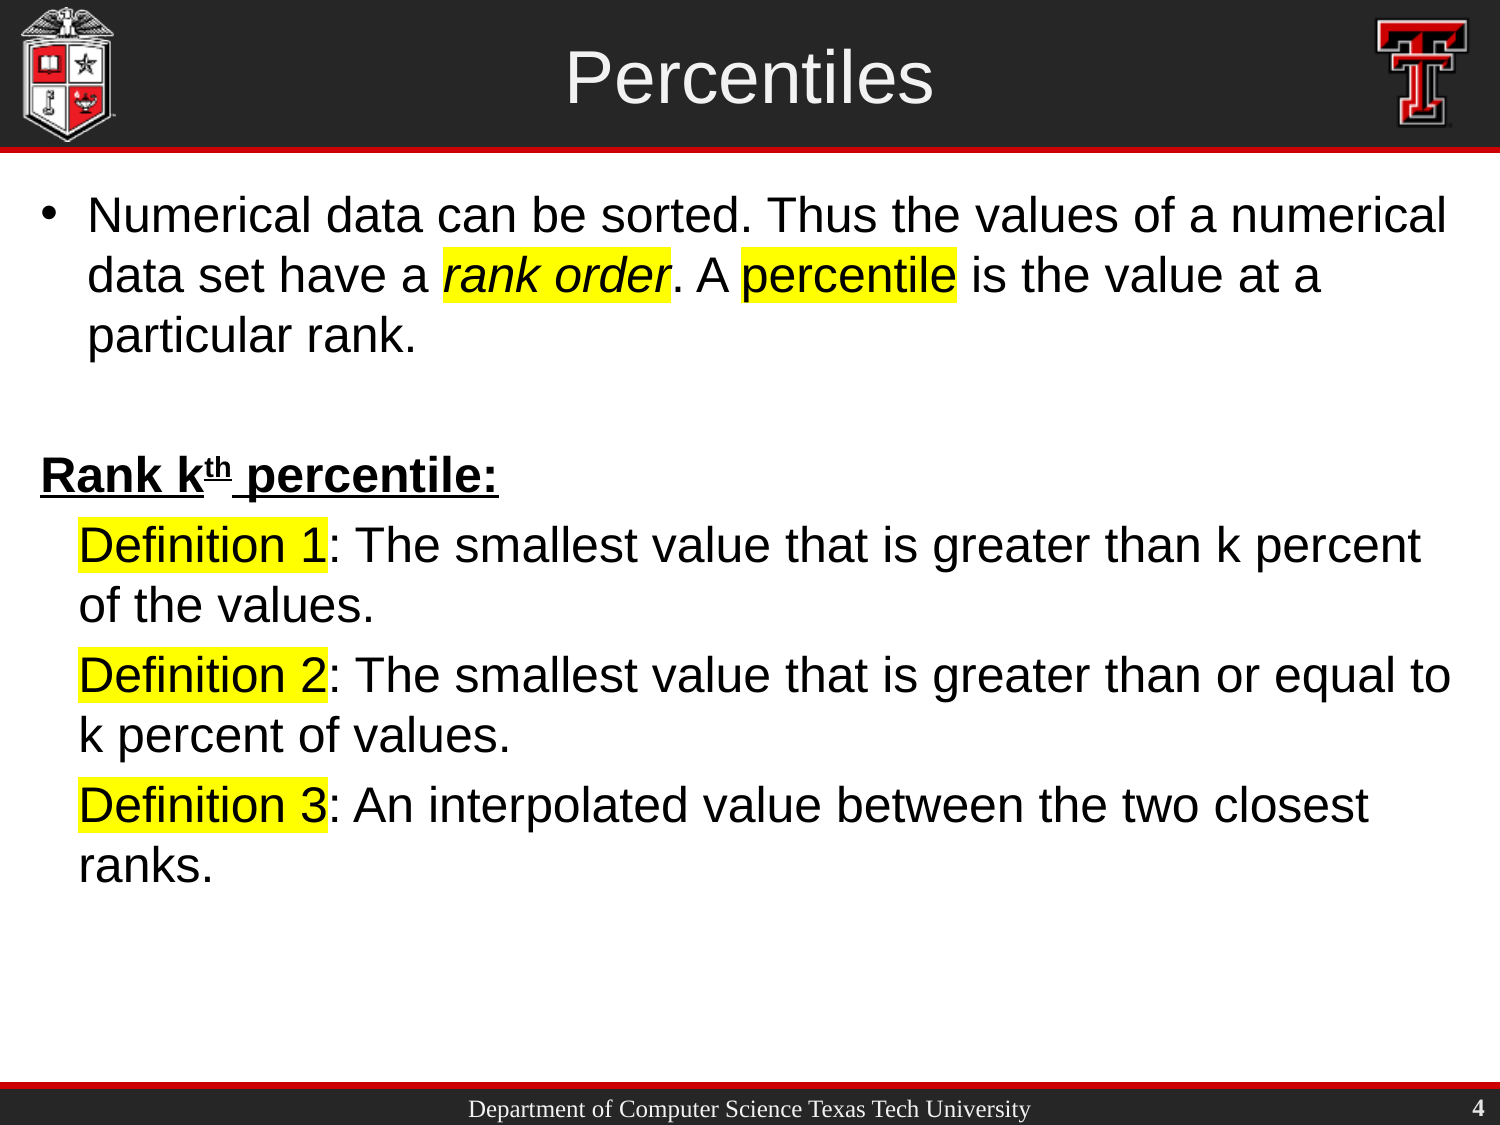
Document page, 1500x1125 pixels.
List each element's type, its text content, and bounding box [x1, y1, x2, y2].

picture [1373, 14, 1472, 128]
picture [21, 7, 116, 142]
slide_number 4 [1392, 1086, 1500, 1125]
list Numerical data can be sorted. Thus the values of a numerical data set have a rank order. A percentile is the value at a particular rank. Rank kth percentile: Definition 1: The smallest value that is greater than k percent of the values. Definition 2: The smallest value that is greater than or equal to k percent of values. Definition 3: An interpolated value between the two closest ranks. [25, 174, 1481, 1075]
title Percentiles [151, 6, 1349, 141]
